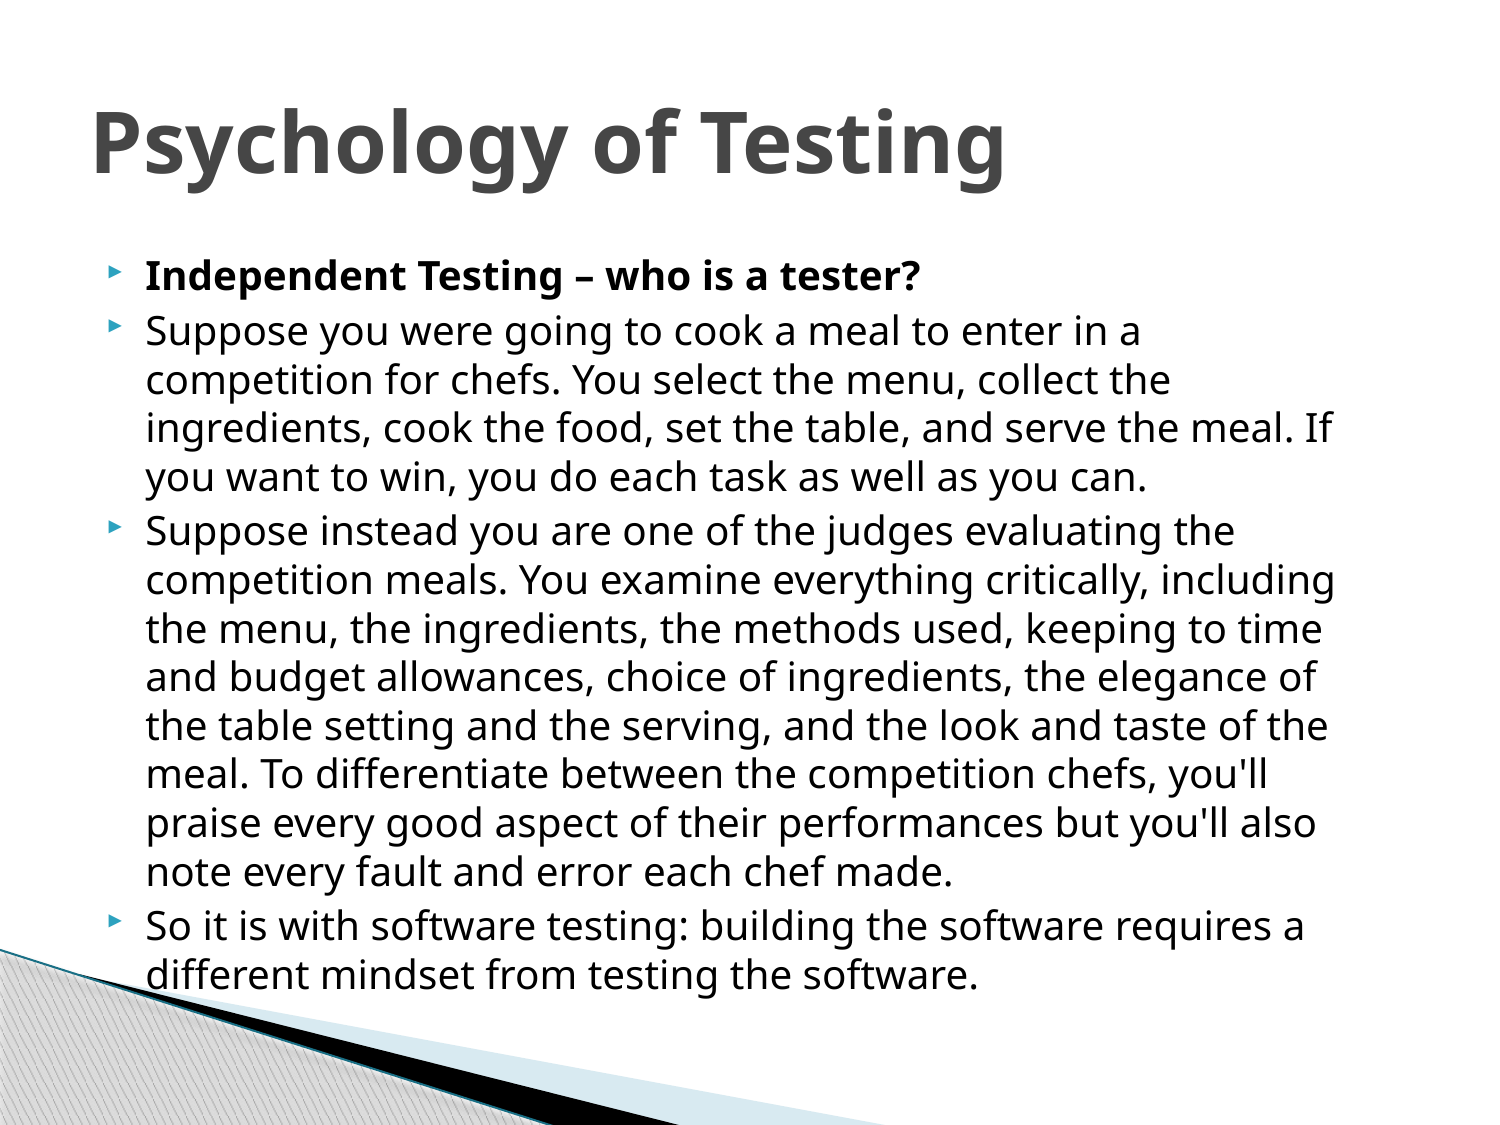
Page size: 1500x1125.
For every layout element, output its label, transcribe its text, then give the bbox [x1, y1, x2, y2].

title Psychology of Testing [75, 45, 1425, 233]
list Independent Testing – who is a tester? Suppose you were going to cook a meal to enter in a competition for chefs. You select the menu, collect the ingredients, cook the food, set the table, and serve the meal. If you want to win, you do each task as well as you can. Suppose instead you are one of the judges evaluating the competition meals. You examine everything critically, including the menu, the ingredients, the methods used, keeping to time and budget allowances, choice of ingredients, the elegance of the table setting and the serving, and the look and taste of the meal. To differentiate between the competition chefs, you'll praise every good aspect of their performances but you'll also note every fault and error each chef made. So it is with software testing: building the software requires a different mindset from testing the software. [75, 243, 1388, 1047]
